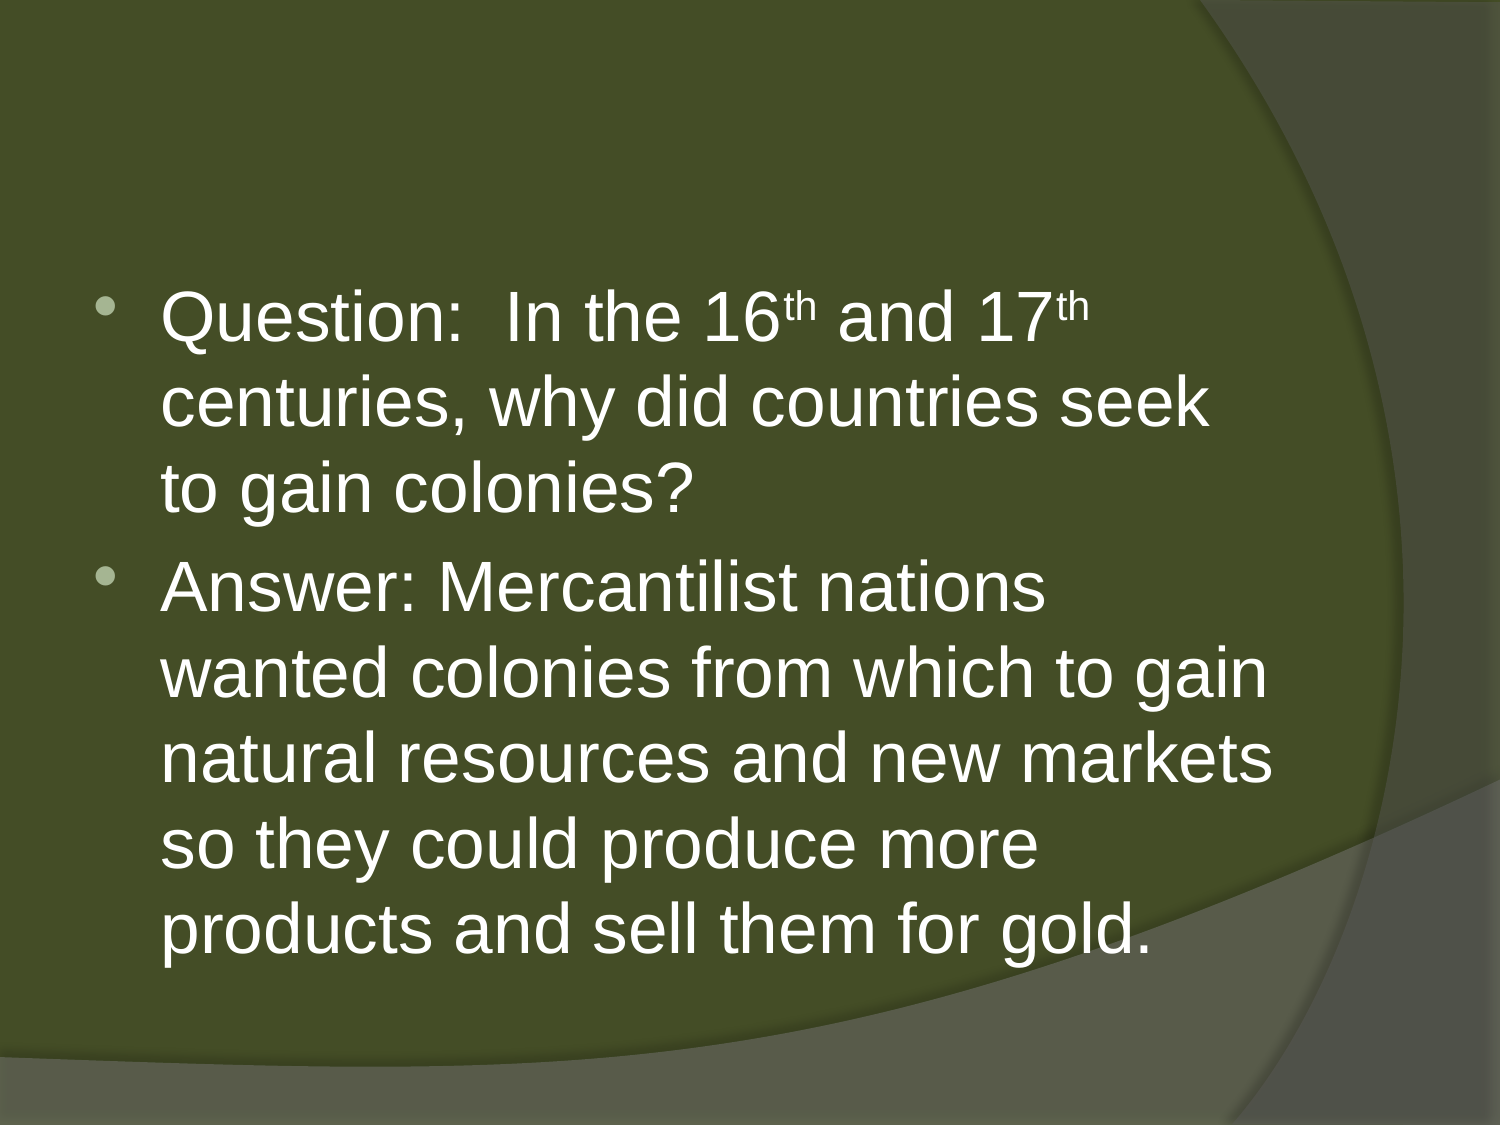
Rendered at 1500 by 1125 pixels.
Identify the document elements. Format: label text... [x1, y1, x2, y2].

list Question: In the 16th and 17th centuries, why did countries seek to gain colonies? Answer: Mercantilist nations wanted colonies from which to gain natural resources and new markets so they could produce more products and sell them for gold. [75, 262, 1300, 1005]
